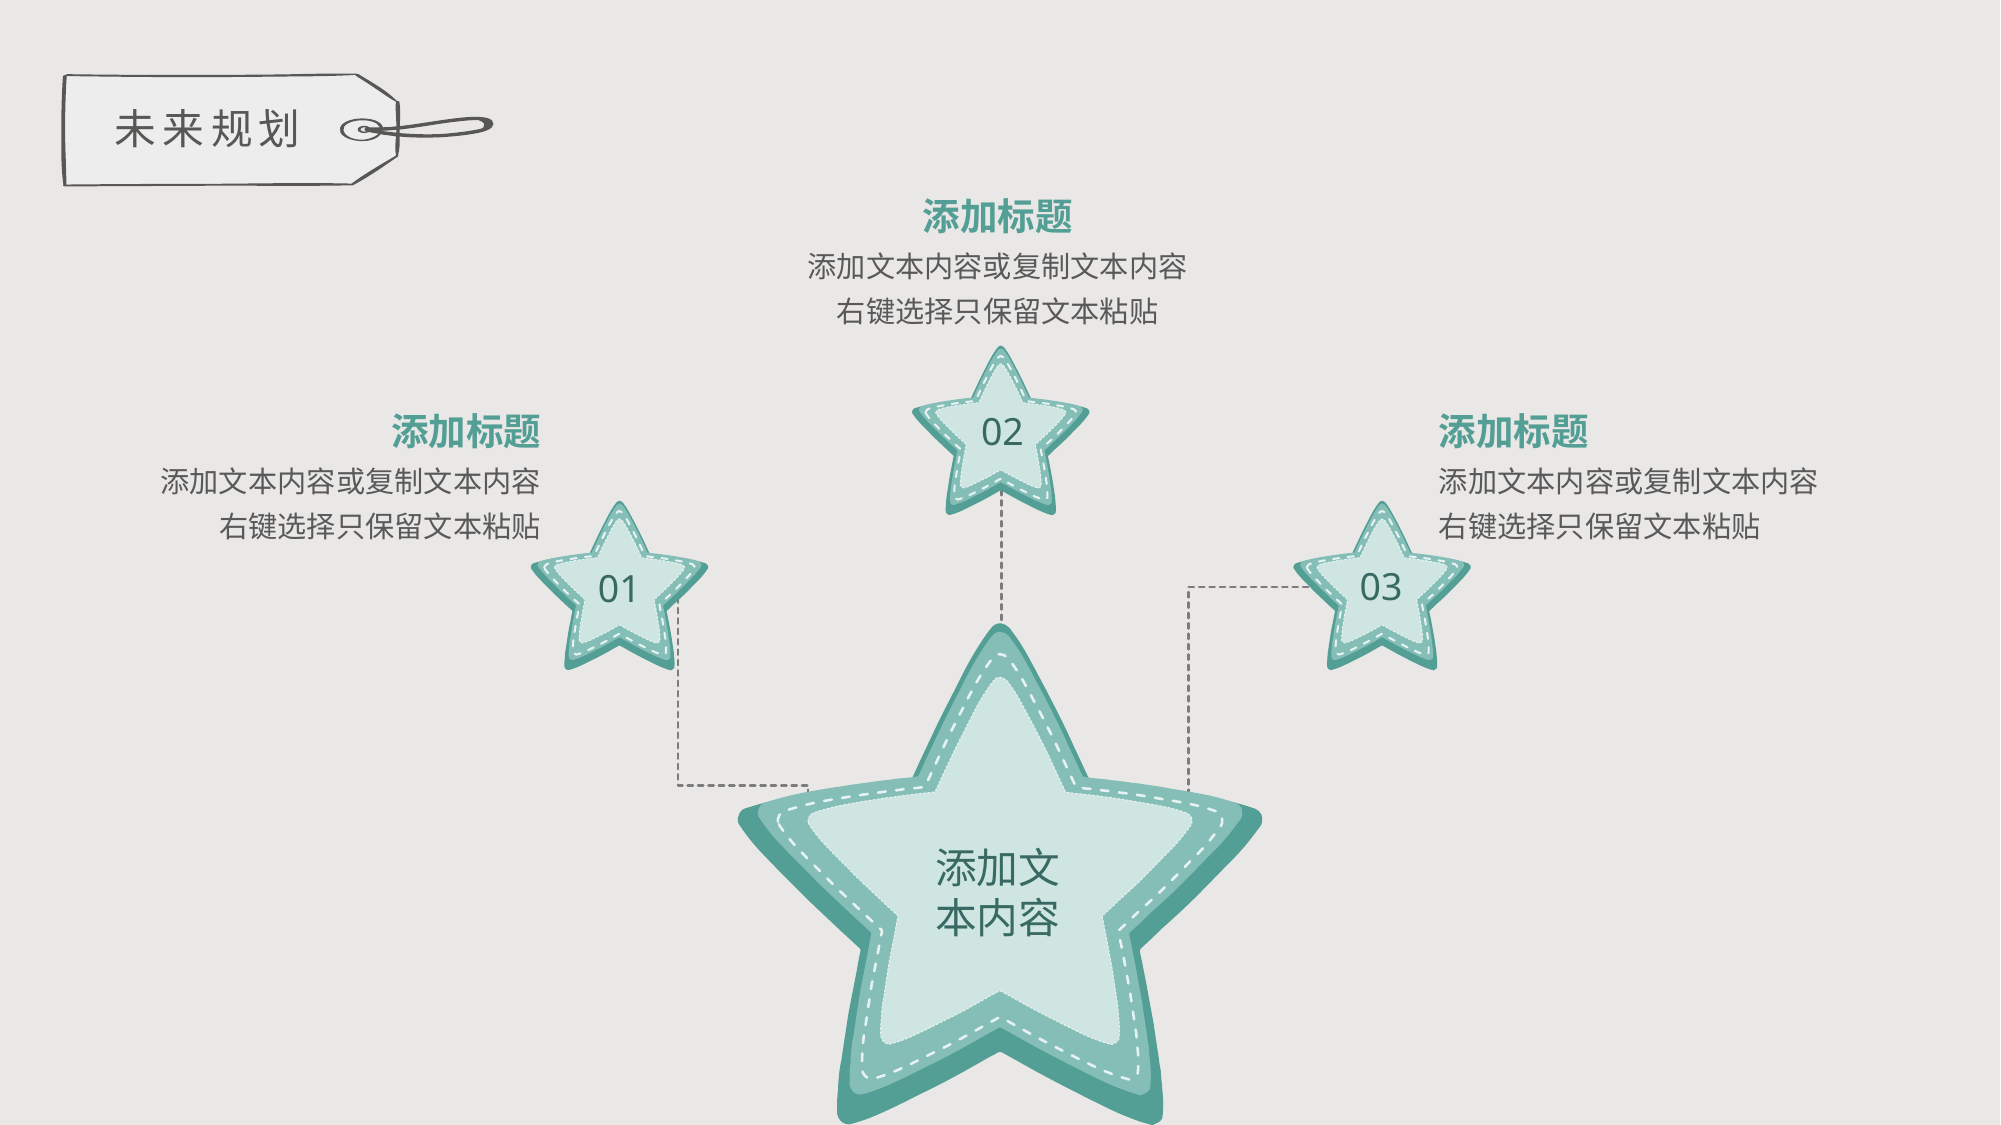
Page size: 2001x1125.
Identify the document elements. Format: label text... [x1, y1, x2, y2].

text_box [61, 73, 495, 187]
text_box 添加标题 添加文本内容或复制文本内容右键选择只保留文本粘贴 [138, 387, 249, 552]
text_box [912, 345, 1090, 516]
picture [249, 0, 1750, 1125]
text_box 添加标题 添加文本内容或复制文本内容右键选择只保留文本粘贴 [1750, 387, 1842, 552]
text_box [737, 623, 1263, 1125]
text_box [530, 500, 708, 671]
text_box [1293, 500, 1471, 671]
